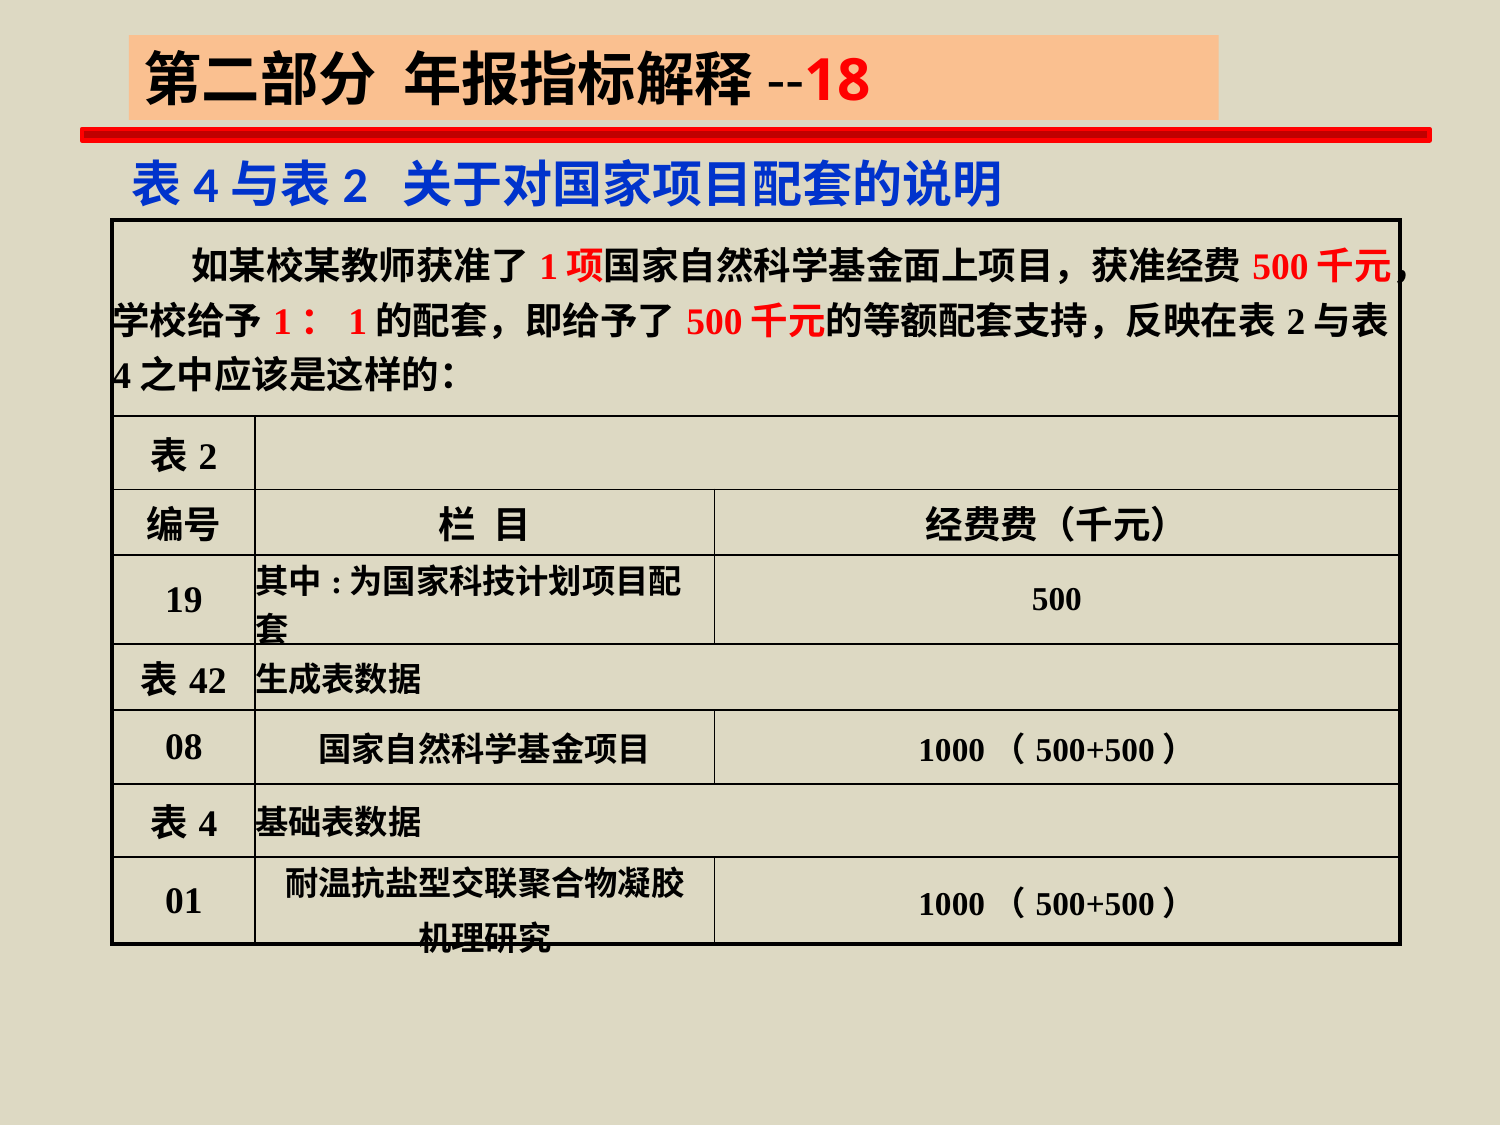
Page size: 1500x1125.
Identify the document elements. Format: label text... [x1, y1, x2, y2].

table_cell 01 [114, 858, 254, 942]
table_cell 其中:为国家科技计划项目配套 [256, 556, 714, 643]
table_cell 耐温抗盐型交联聚合物凝胶 机理研究 [256, 858, 714, 942]
table_cell 栏 目 [256, 490, 714, 554]
table_cell 表42 [114, 645, 254, 709]
table_cell 编号 [114, 490, 254, 554]
table_cell 表4 [114, 785, 254, 856]
table_cell 表2 [114, 417, 254, 489]
text_box [117, 152, 1348, 218]
table_cell 经费费（千元） [715, 490, 1398, 554]
table_cell 500 [715, 556, 1398, 643]
table_cell 19 [114, 556, 254, 643]
text_box 第二部分 年报指标解释--18 [128, 35, 1219, 120]
table_cell 08 [114, 711, 254, 783]
table_cell [256, 417, 1398, 489]
table_cell 生成表数据 [256, 645, 1398, 709]
text_box [80, 127, 1432, 143]
table_cell 1000（500+500） [715, 711, 1398, 783]
table_header 如某校某教师获准了1项国家自然科学基金面上项目，获准经费500千元，学校给予1：1的配套，即给予了500千元的等额配套支持，反映在表2与表4之中应该是这样的： [114, 222, 1398, 415]
table_cell 1000（500+500） [715, 858, 1398, 942]
table_cell 基础表数据 [256, 785, 1398, 856]
text_box 表4与表2 关于对国家项目配套的说明 [105, 152, 1275, 213]
table_cell 国家自然科学基金项目 [256, 711, 714, 783]
